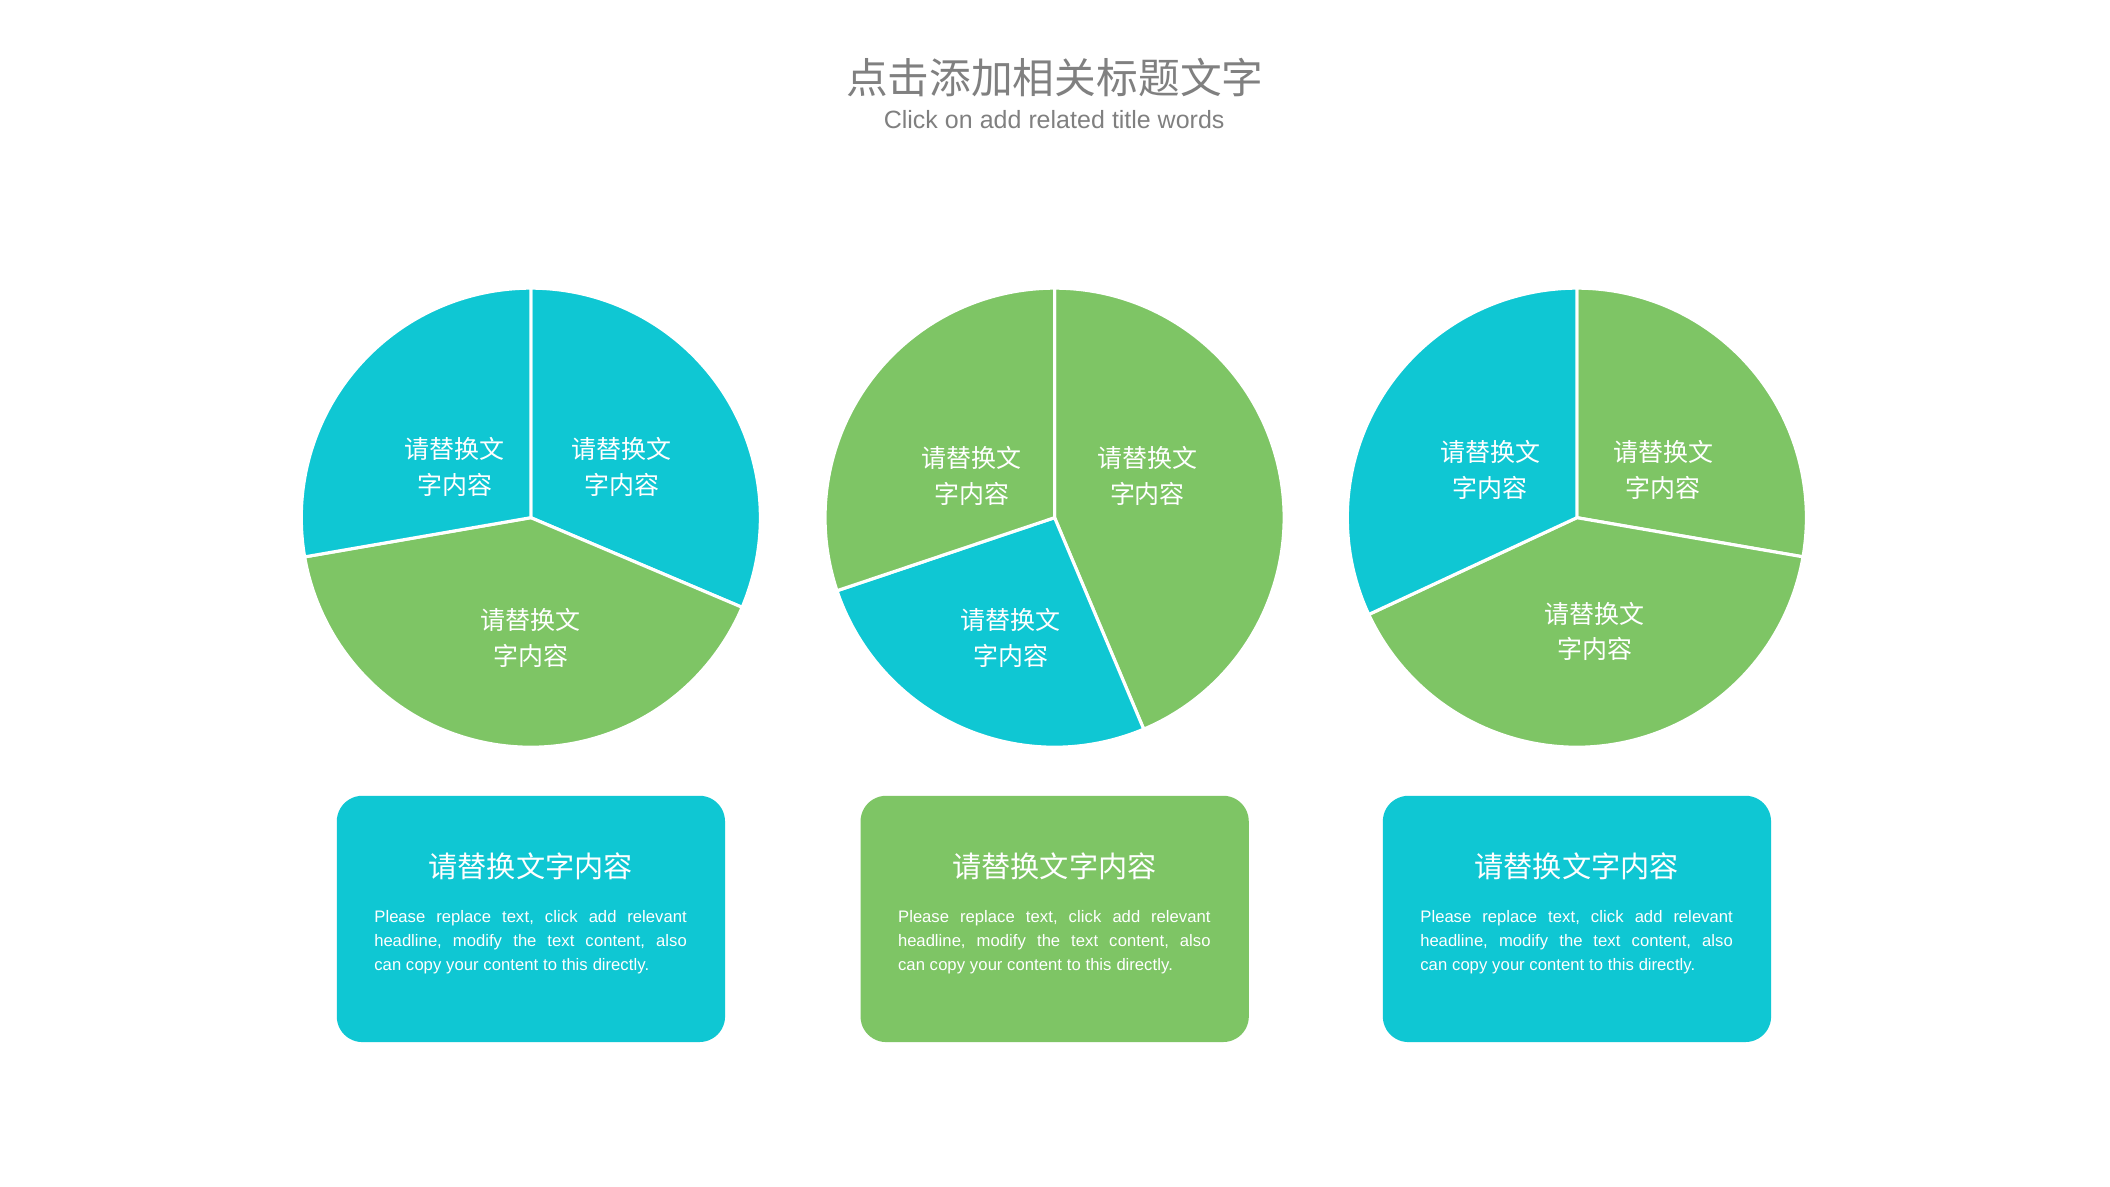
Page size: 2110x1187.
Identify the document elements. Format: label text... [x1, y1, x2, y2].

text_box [777, 278, 1300, 757]
text_box Click on add related title words [864, 95, 1246, 158]
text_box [336, 795, 726, 1043]
text_box 点击添加相关标题文字 [803, 44, 1307, 107]
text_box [1300, 278, 1854, 757]
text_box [254, 278, 777, 757]
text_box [1382, 795, 1772, 1043]
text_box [860, 795, 1249, 1043]
